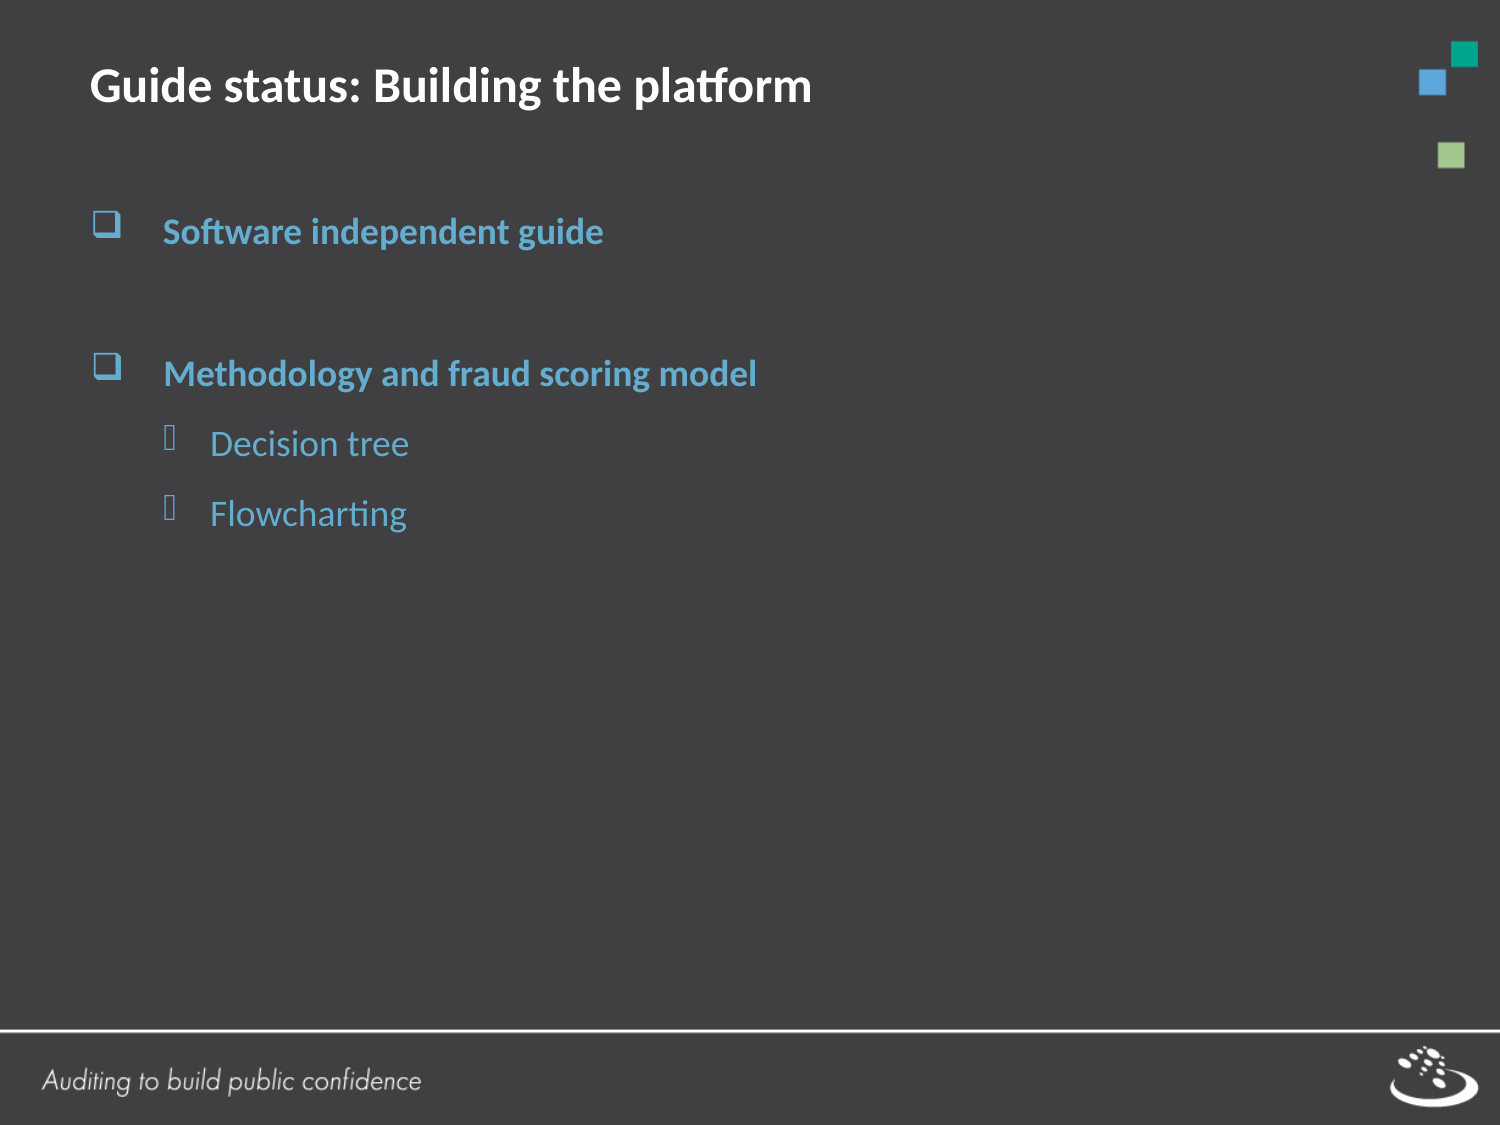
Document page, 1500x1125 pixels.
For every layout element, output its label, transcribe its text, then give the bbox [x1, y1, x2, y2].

text_box Methodology and fraud scoring model Decision tree Flowcharting [76, 341, 1389, 484]
picture [0, 0, 1500, 1125]
text_box Software independent guide [75, 199, 1389, 342]
text_box Guide status: Building the platform [75, 45, 1388, 125]
